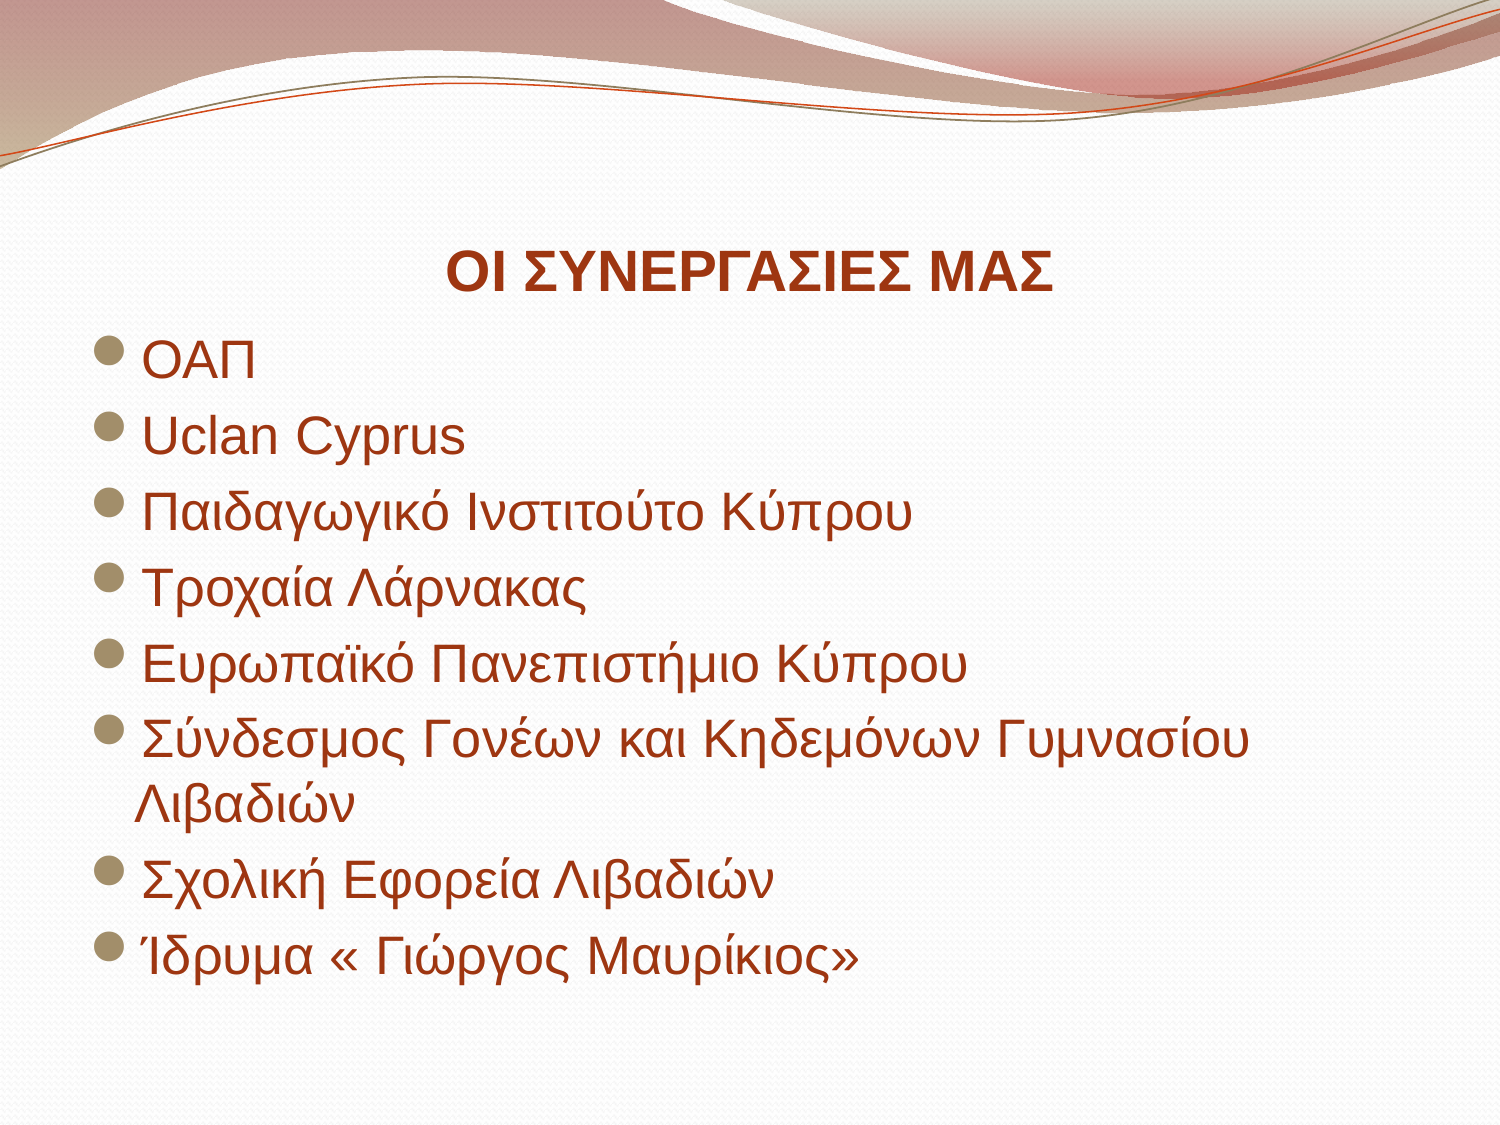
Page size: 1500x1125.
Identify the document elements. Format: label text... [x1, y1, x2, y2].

title ΟΙ ΣΥΝΕΡΓΑΣΙΕΣ ΜΑΣ [75, 115, 1425, 303]
list ΟΑΠ Uclan Cyprus Παιδαγωγικό Ινστιτούτο Κύπρου Τροχαία Λάρνακας Ευρωπαϊκό Πανεπιστήμιο Κύπρου Σύνδεσμος Γονέων και Κηδεμόνων Γυμνασίου Λιβαδιών Σχολική Εφορεία Λιβαδιών Ίδρυμα « Γιώργος Μαυρίκιος» [75, 317, 1425, 1038]
